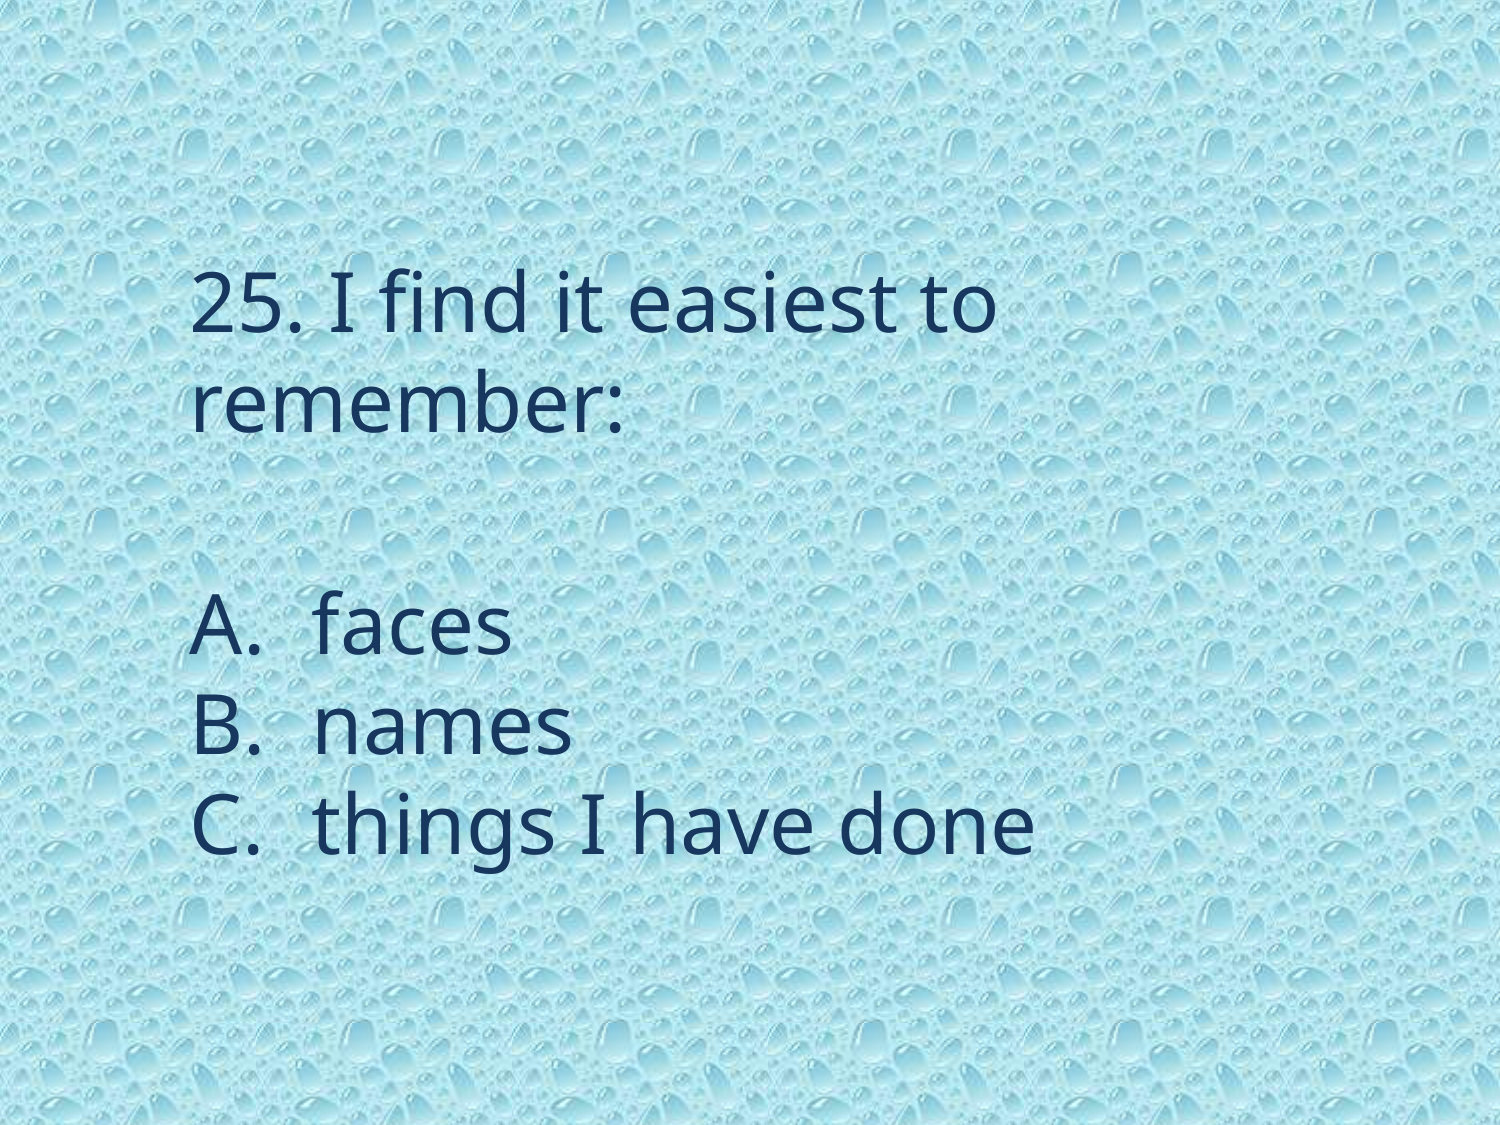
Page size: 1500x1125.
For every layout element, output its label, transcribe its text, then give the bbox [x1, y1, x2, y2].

picture [0, 0, 1500, 1125]
text_box 25. I find it easiest to remember: faces names things I have done [174, 241, 1413, 879]
